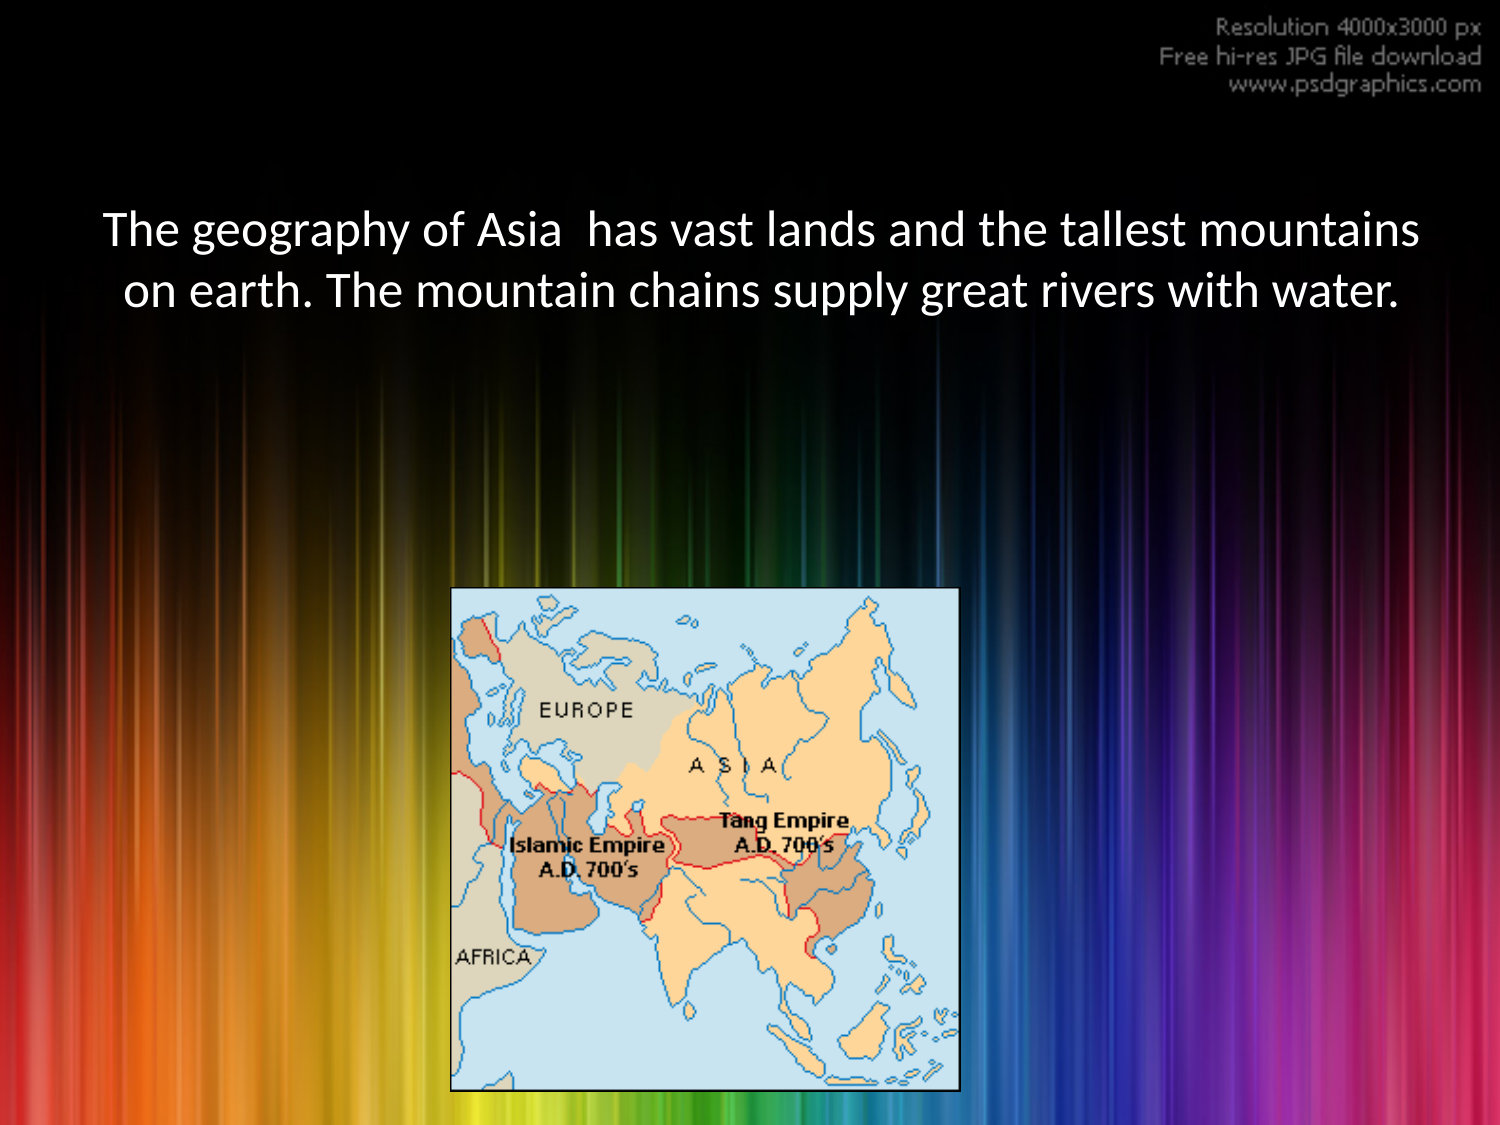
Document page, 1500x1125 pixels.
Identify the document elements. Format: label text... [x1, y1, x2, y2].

picture [0, 0, 1500, 1125]
title The geography of Asia has vast lands and the tallest mountains on earth. The mountain chains supply great rivers with water. [87, 162, 1438, 350]
